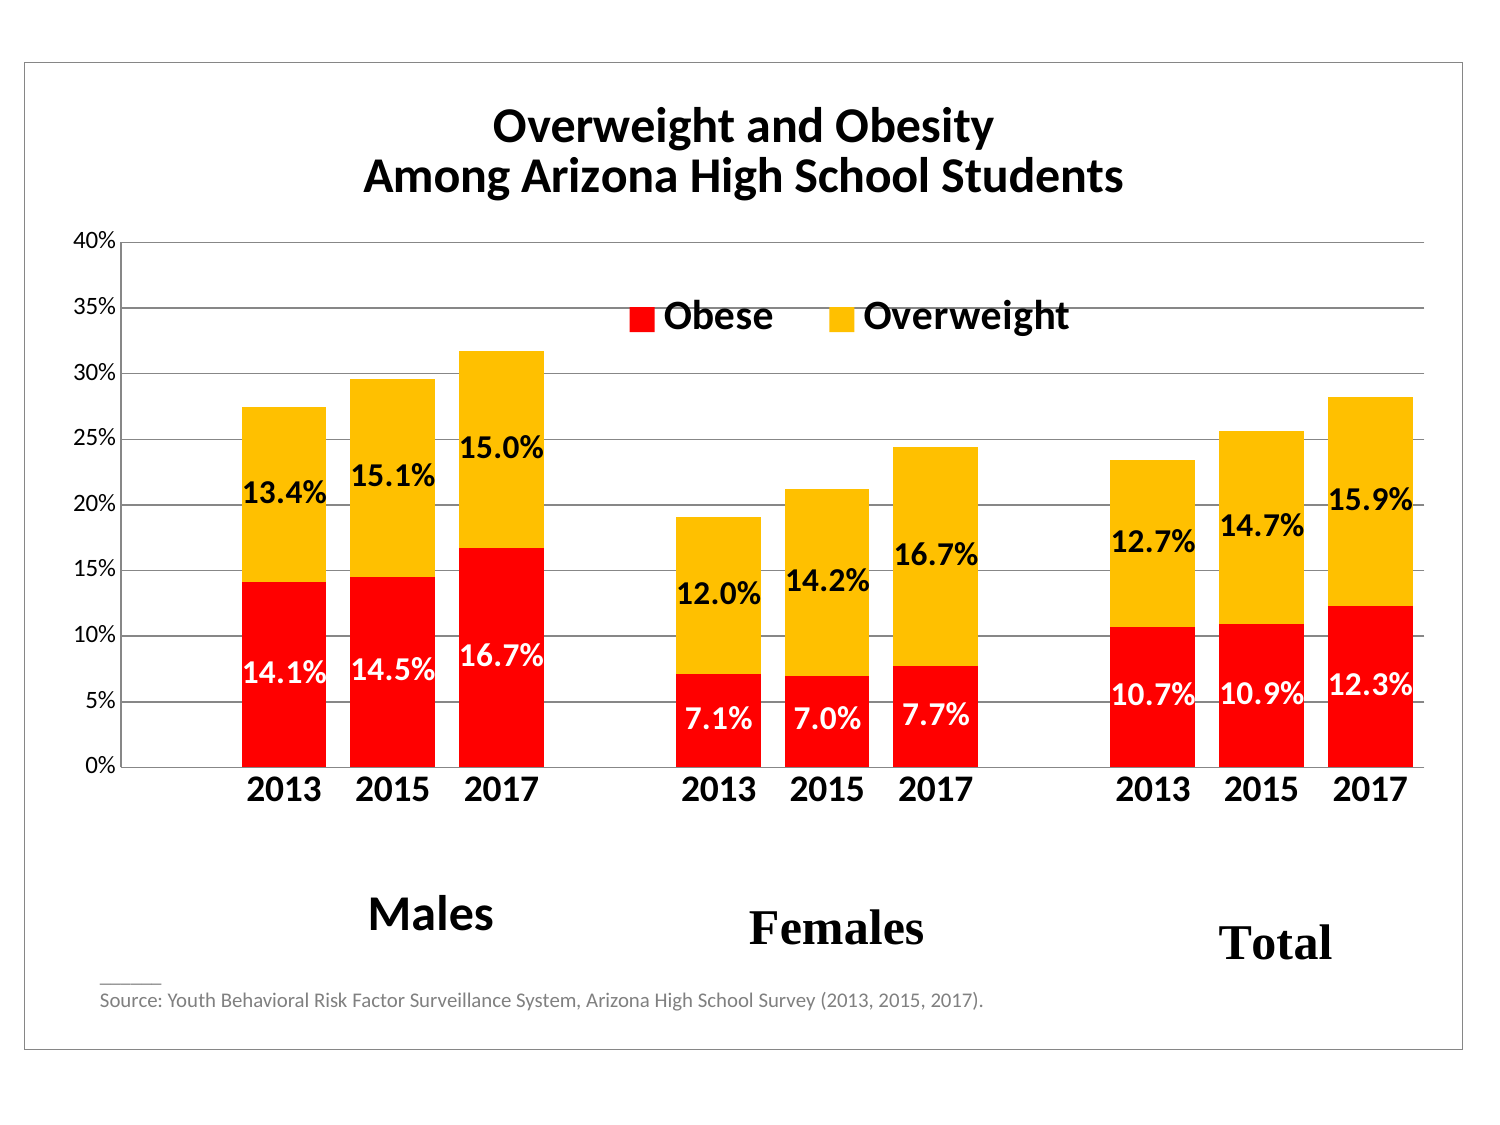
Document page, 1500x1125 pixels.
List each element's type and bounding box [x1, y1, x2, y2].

chart [24, 62, 1463, 1051]
